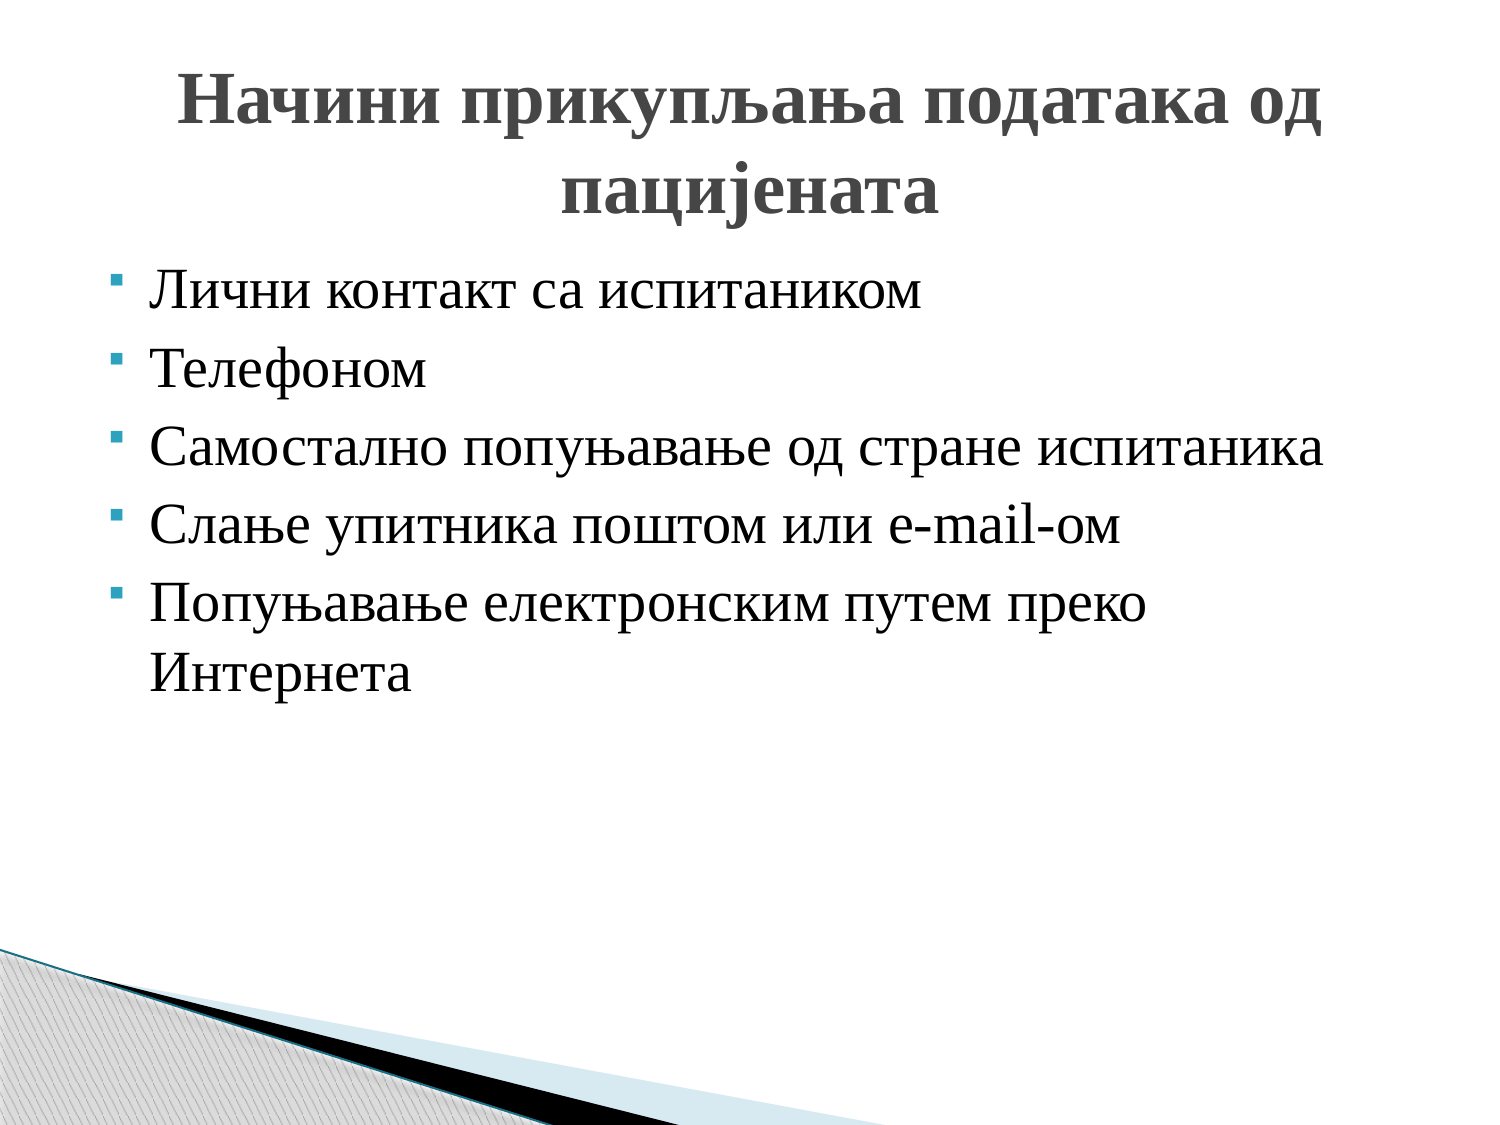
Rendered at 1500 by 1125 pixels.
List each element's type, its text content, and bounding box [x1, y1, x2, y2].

list Лични контакт са испитаником Телефоном Самостално попуњавање од стране испитаника Слање упитника поштом или e-mail-ом Попуњавање електронским путем преко Интернета [75, 243, 1425, 986]
title Начини прикупљања података од пацијената [75, 45, 1425, 233]
